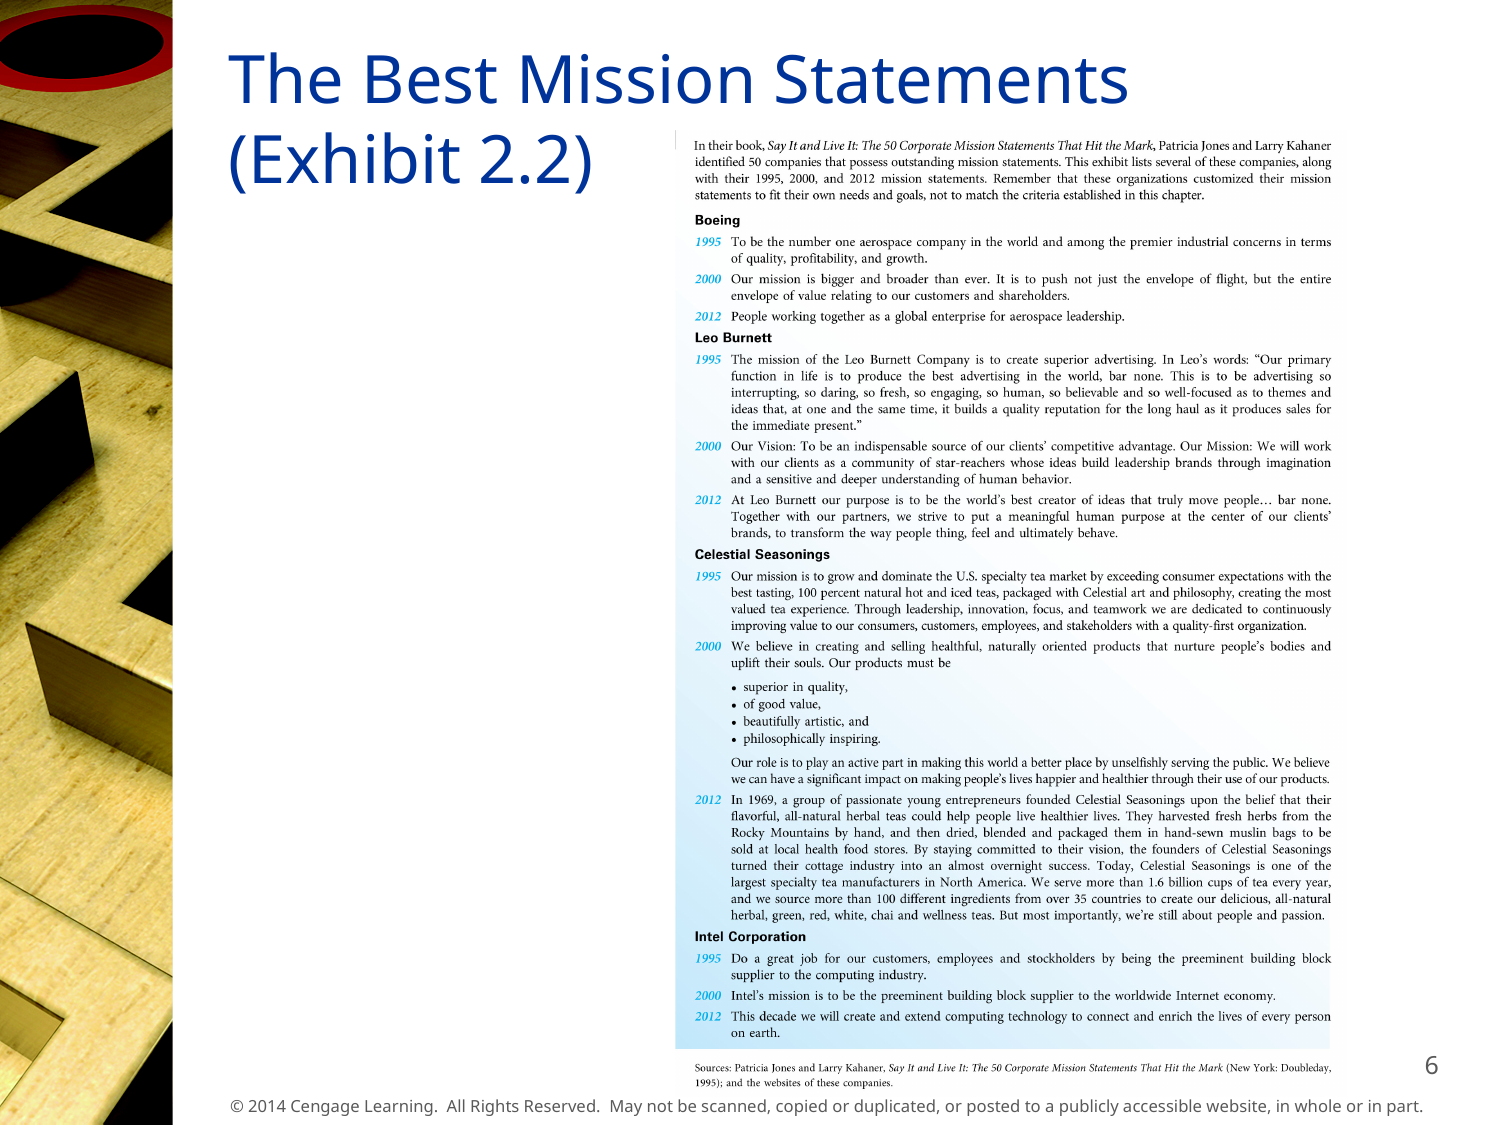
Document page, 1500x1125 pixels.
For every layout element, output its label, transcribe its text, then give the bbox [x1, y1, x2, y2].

title The Best Mission Statements (Exhibit 2.2) [213, 29, 1454, 213]
picture [0, 0, 173, 1125]
picture [675, 129, 1348, 1098]
slide_number 6 [1386, 1037, 1478, 1097]
